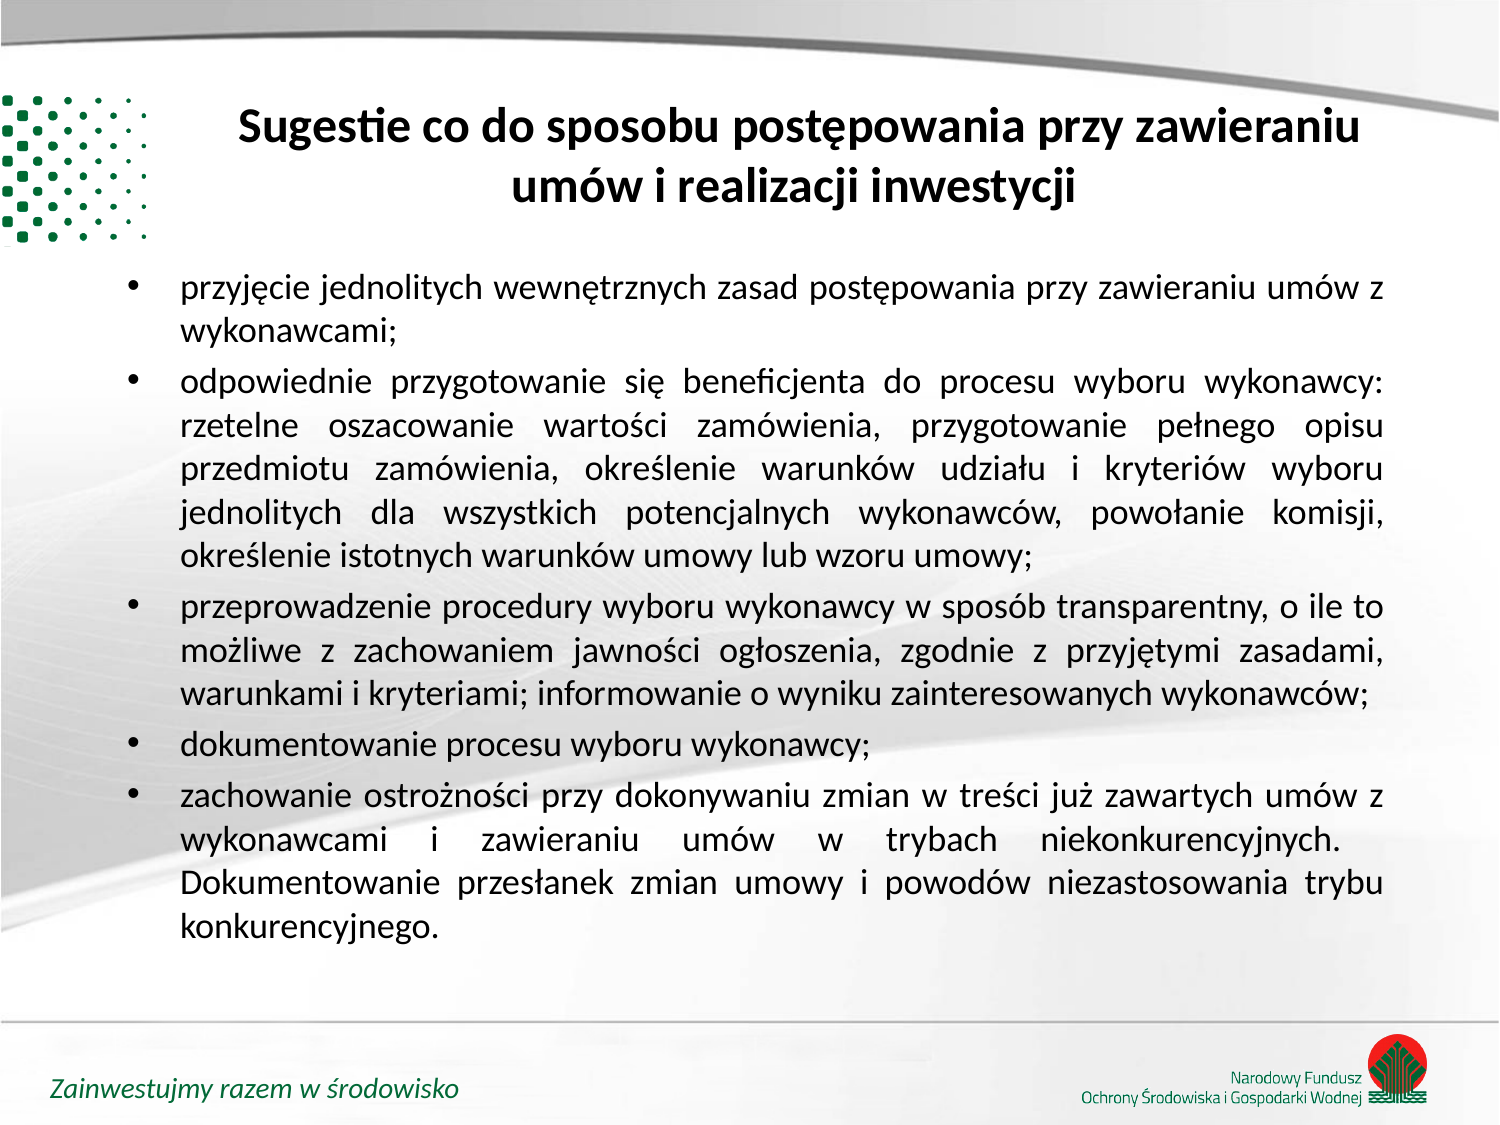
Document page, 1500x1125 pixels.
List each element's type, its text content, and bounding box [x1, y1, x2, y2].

picture [0, 0, 1499, 1125]
list przyjęcie jednolitych wewnętrznych zasad postępowania przy zawieraniu umów z wykonawcami; odpowiednie przygotowanie się beneficjenta do procesu wyboru wykonawcy: rzetelne oszacowanie wartości zamówienia, przygotowanie pełnego opisu przedmiotu zamówienia, określenie warunków udziału i kryteriów wyboru jednolitych dla wszystkich potencjalnych wykonawców, powołanie komisji, określenie istotnych warunków umowy lub wzoru umowy; przeprowadzenie procedury wyboru wykonawcy w sposób transparentny, o ile to możliwe z zachowaniem jawności ogłoszenia, zgodnie z przyjętymi zasadami, warunkami i kryteriami; informowanie o wyniku zainteresowanych wykonawców; dokumentowanie procesu wyboru wykonawcy; zachowanie ostrożności przy dokonywaniu zmian w treści już zawartych umów z wykonawcami i zawieraniu umów w trybach niekonkurencyjnych. Dokumentowanie przesłanek zmian umowy i powodów niezastosowania trybu konkurencyjnego. [112, 255, 1400, 998]
title Sugestie co do sposobu postępowania przy zawieraniu umów i realizacji inwestycji [175, 58, 1425, 247]
